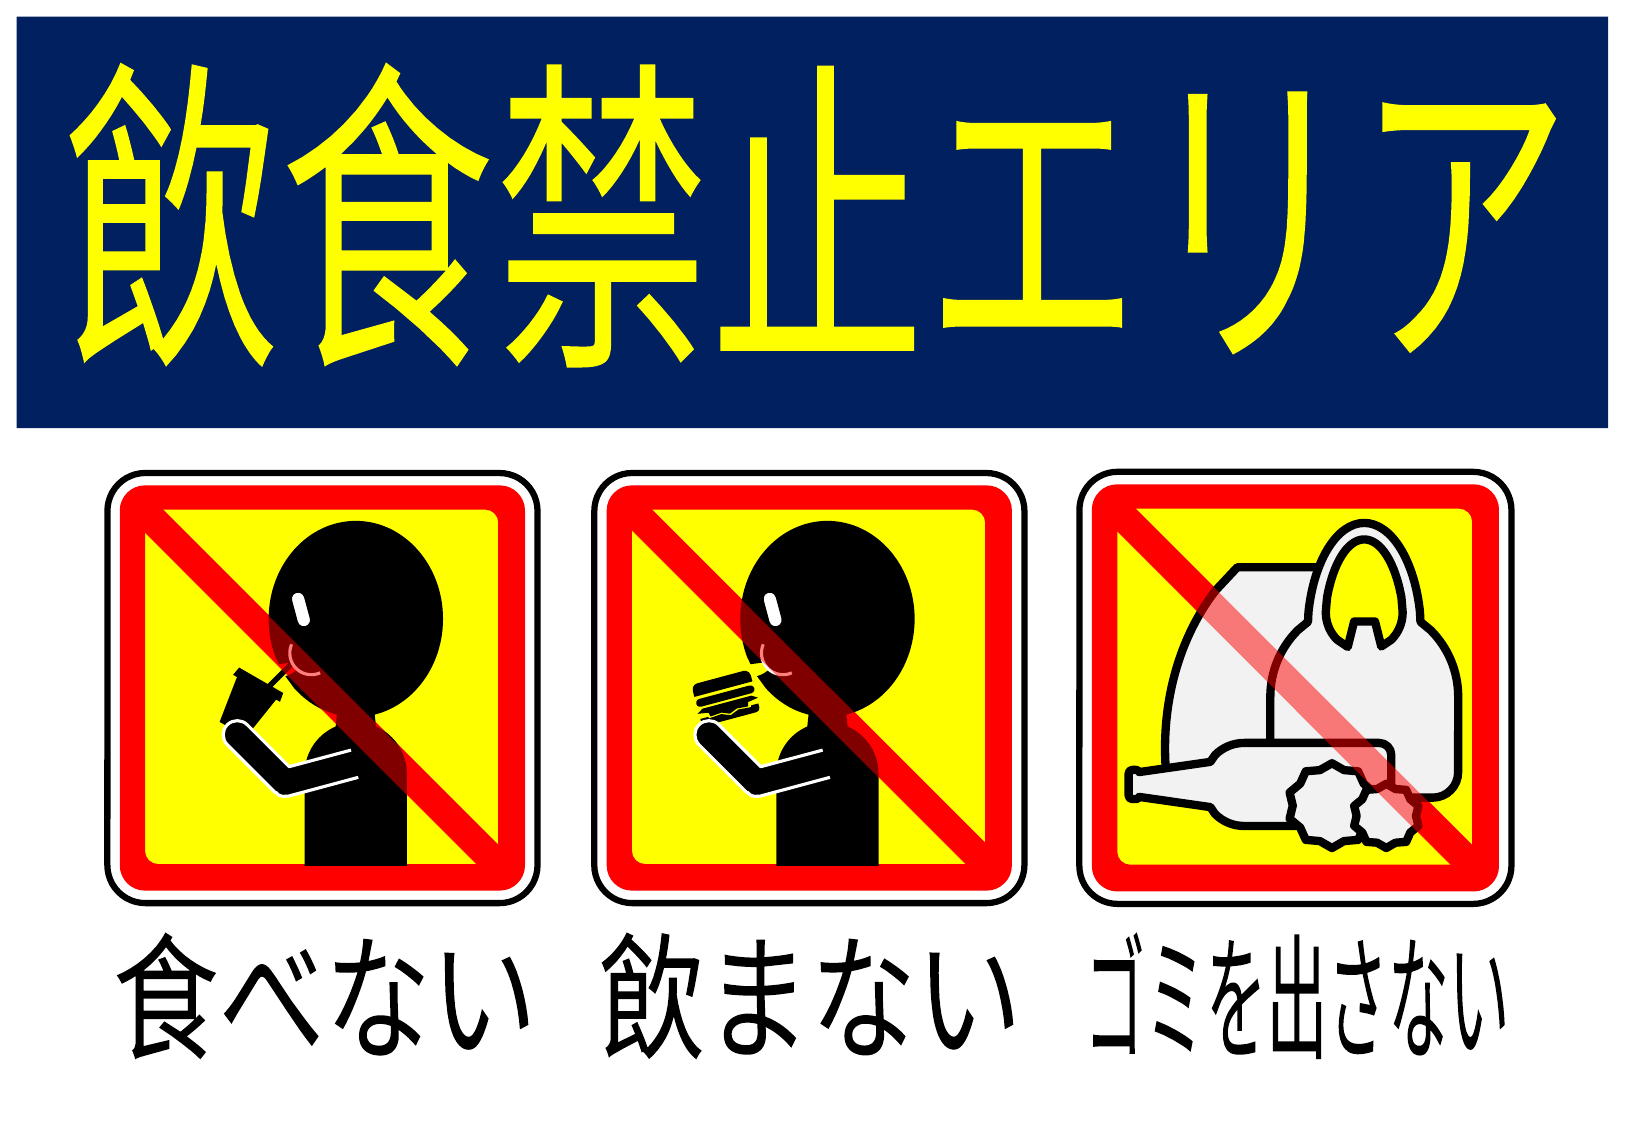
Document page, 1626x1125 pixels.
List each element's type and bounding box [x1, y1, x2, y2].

text_box [1079, 471, 1512, 905]
text_box [14, 15, 1610, 430]
text_box [594, 472, 1025, 904]
text_box [107, 472, 538, 904]
